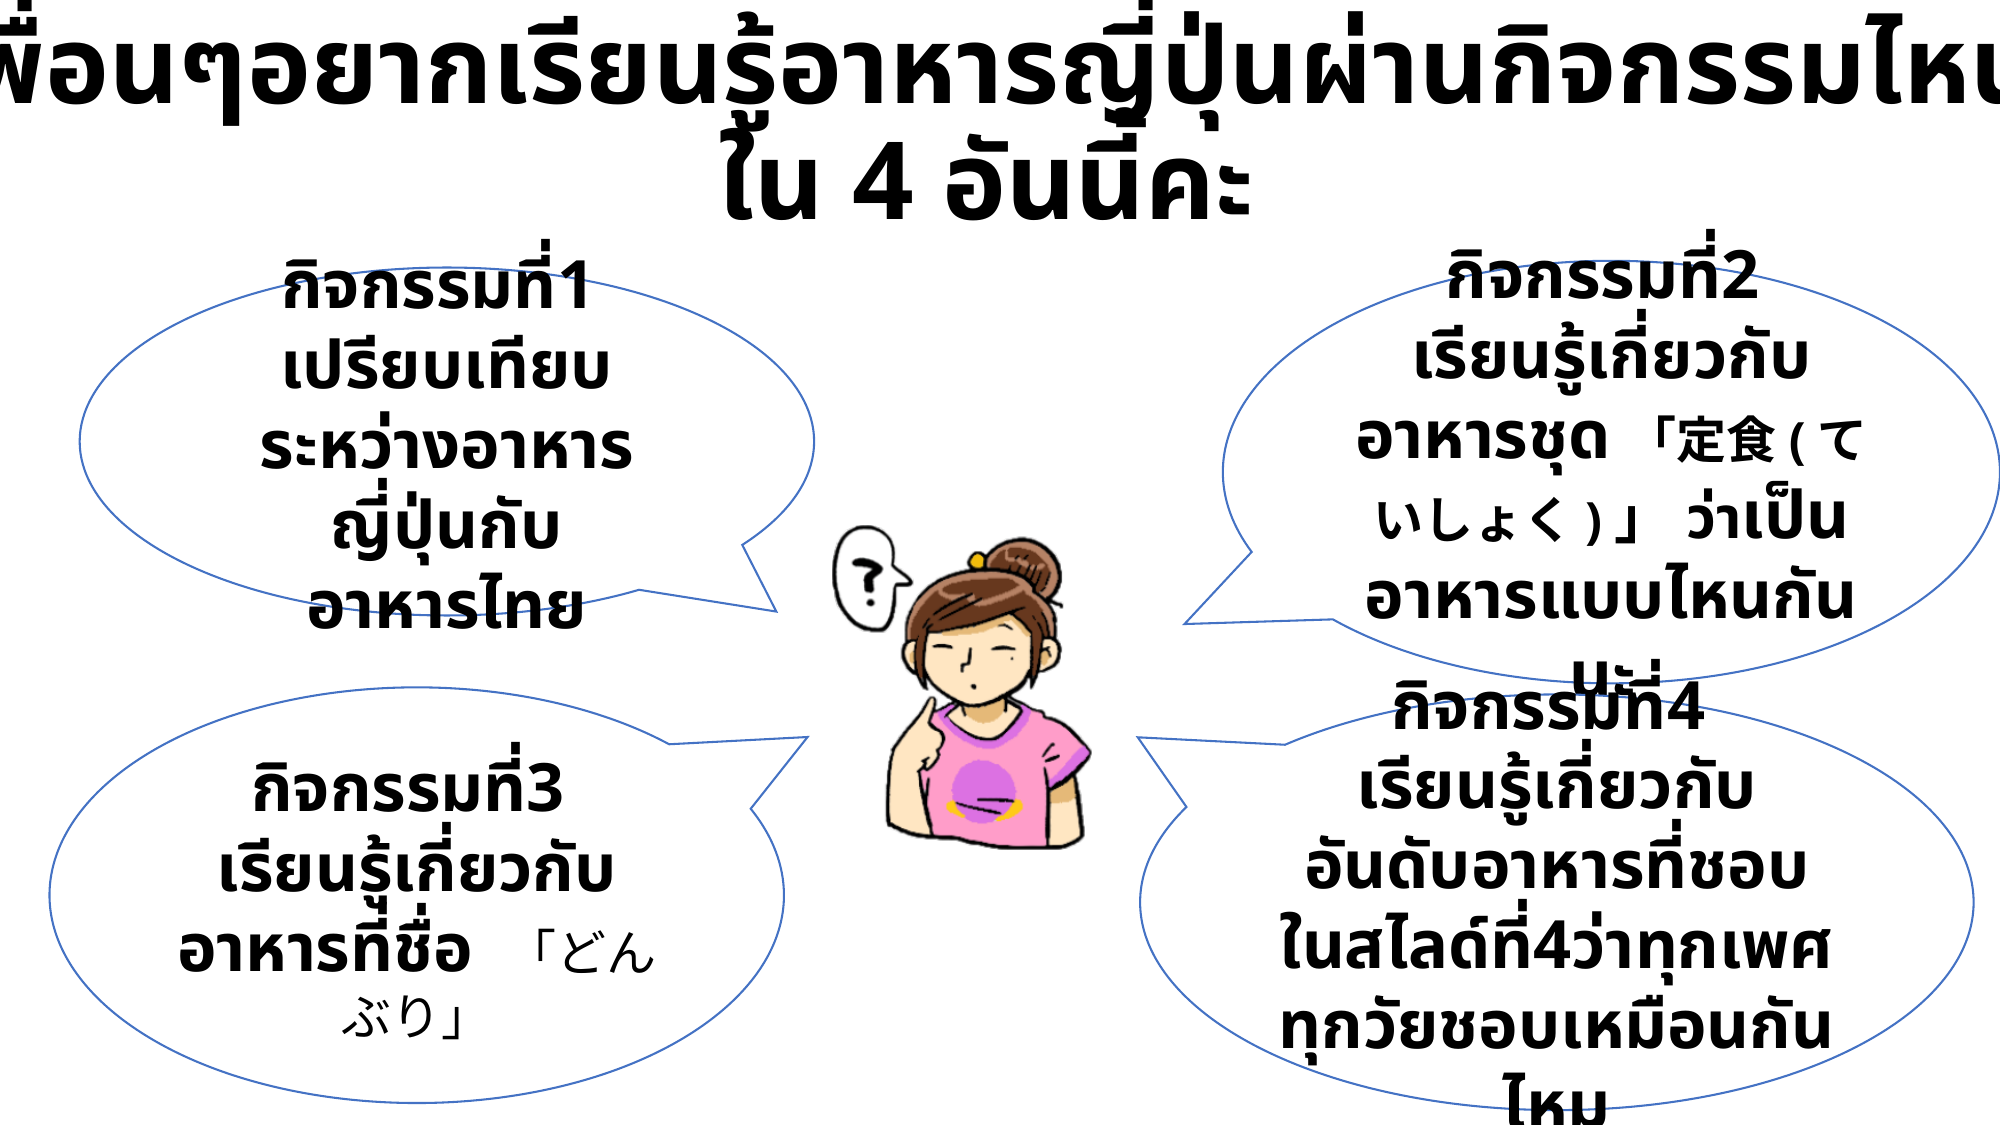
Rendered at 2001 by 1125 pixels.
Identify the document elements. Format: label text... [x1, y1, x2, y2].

picture [831, 524, 1093, 851]
title เพื่อนๆอยากเรียนรู้อาหารญี่ปุ่นผ่านกิจกรรมไหน ใน 4 อันนี้คะ [0, 0, 2000, 253]
text_box กิจกรรมที่2 เรียนรู้เกี่ยวกับอาหารชุด「定食(ていしょく)」ว่าเป็นอาหารแบบไหนกันนะ [1182, 259, 2000, 685]
text_box กิจกรรมที่1 เปรียบเทียบระหว่างอาหารญี่ปุ่นกับ อาหารไทย [78, 266, 816, 617]
text_box กิจกรรมที่4 เรียนรู้เกี่ยวกับอันดับอาหารที่ชอบในสไลด์ที่4ว่าทุกเพศทุกวัยชอบเหมือนกันไหม [1135, 693, 1975, 1112]
text_box กิจกรรมที่3 เรียนรู้เกี่ยวกับอาหารที่ชื่อ 「どんぶり」 [48, 686, 810, 1105]
